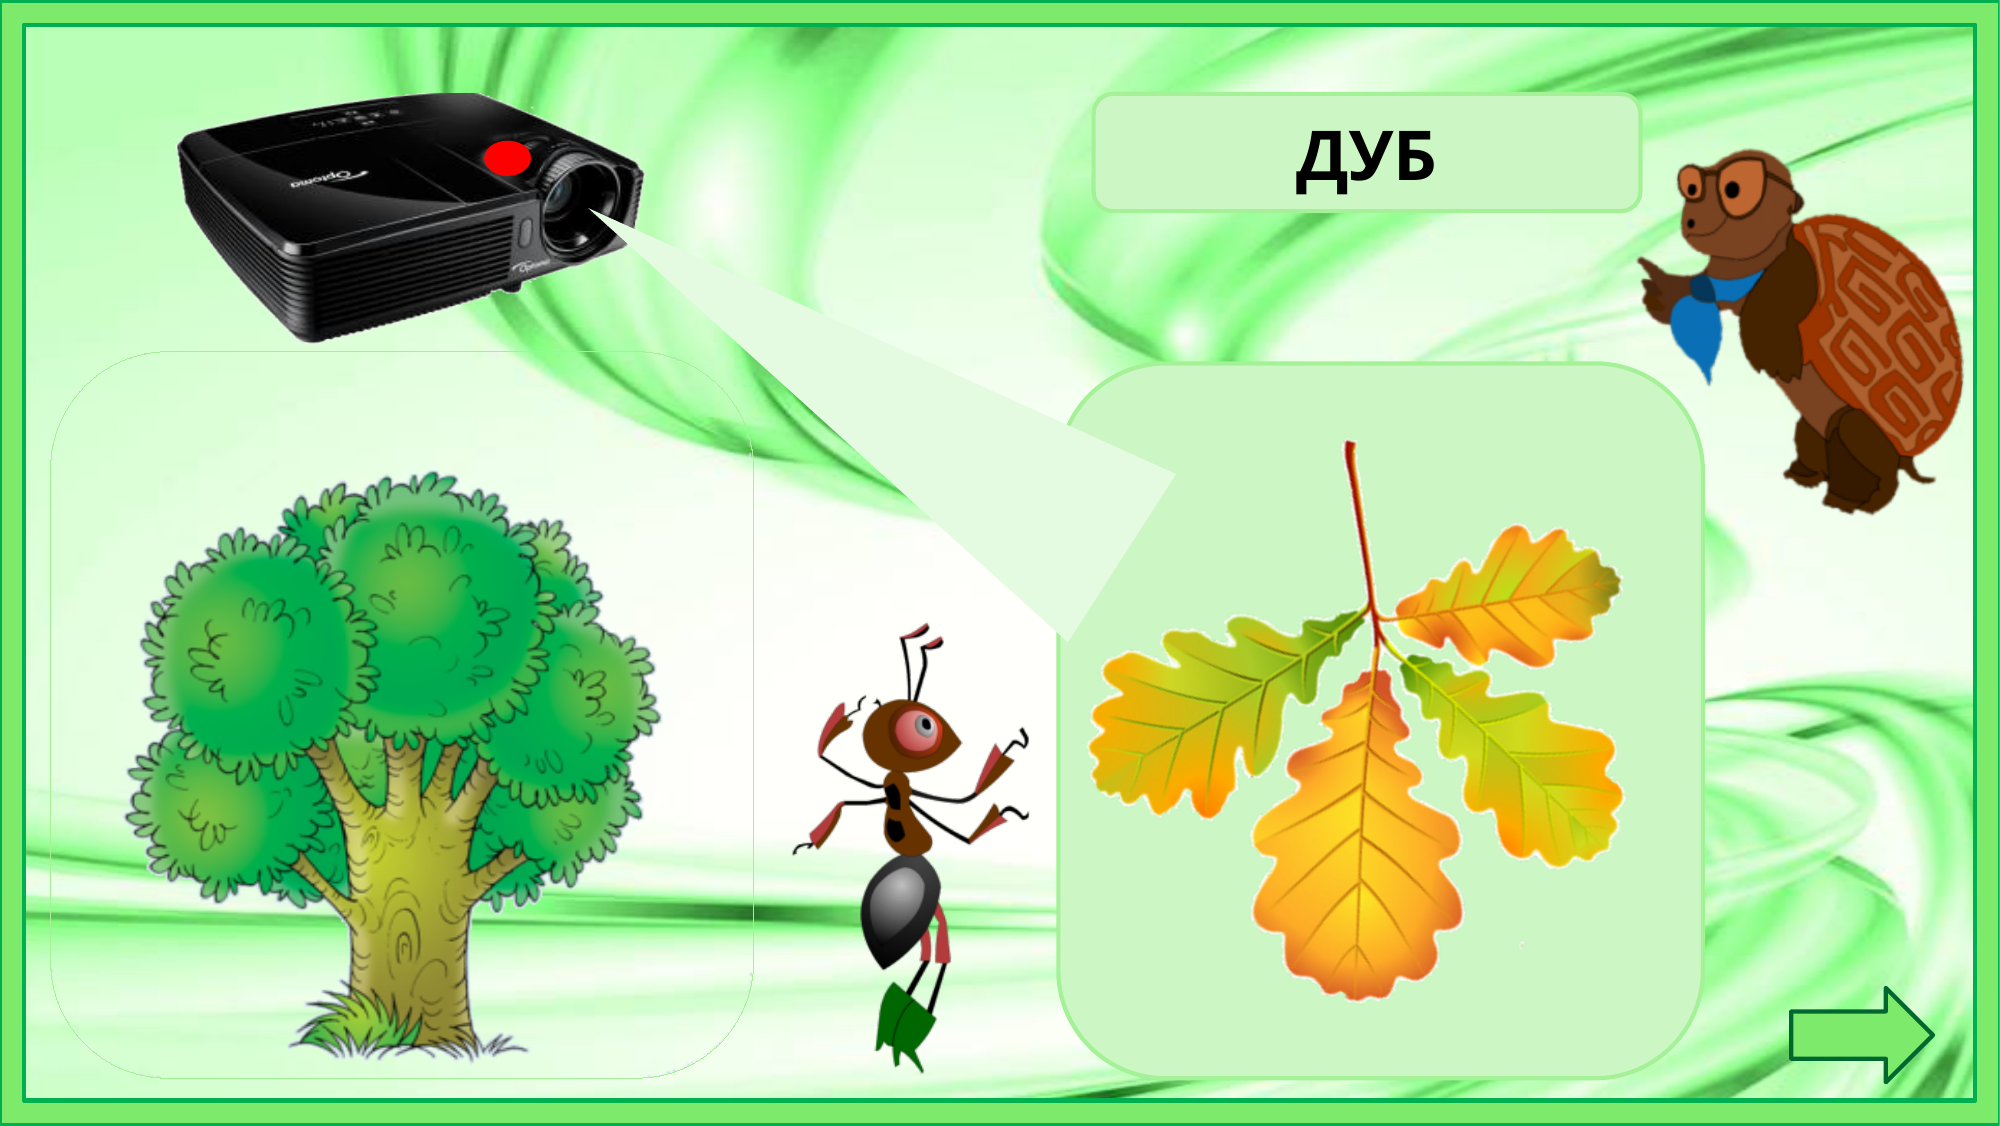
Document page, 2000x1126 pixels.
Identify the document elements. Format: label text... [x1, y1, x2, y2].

text_box ДУБ [1091, 91, 1622, 214]
picture [26, 27, 2000, 1126]
text_box [652, 234, 1006, 584]
text_box [1138, 1077, 1303, 1081]
text_box [1789, 985, 1936, 1085]
text_box [1595, 1077, 1623, 1081]
